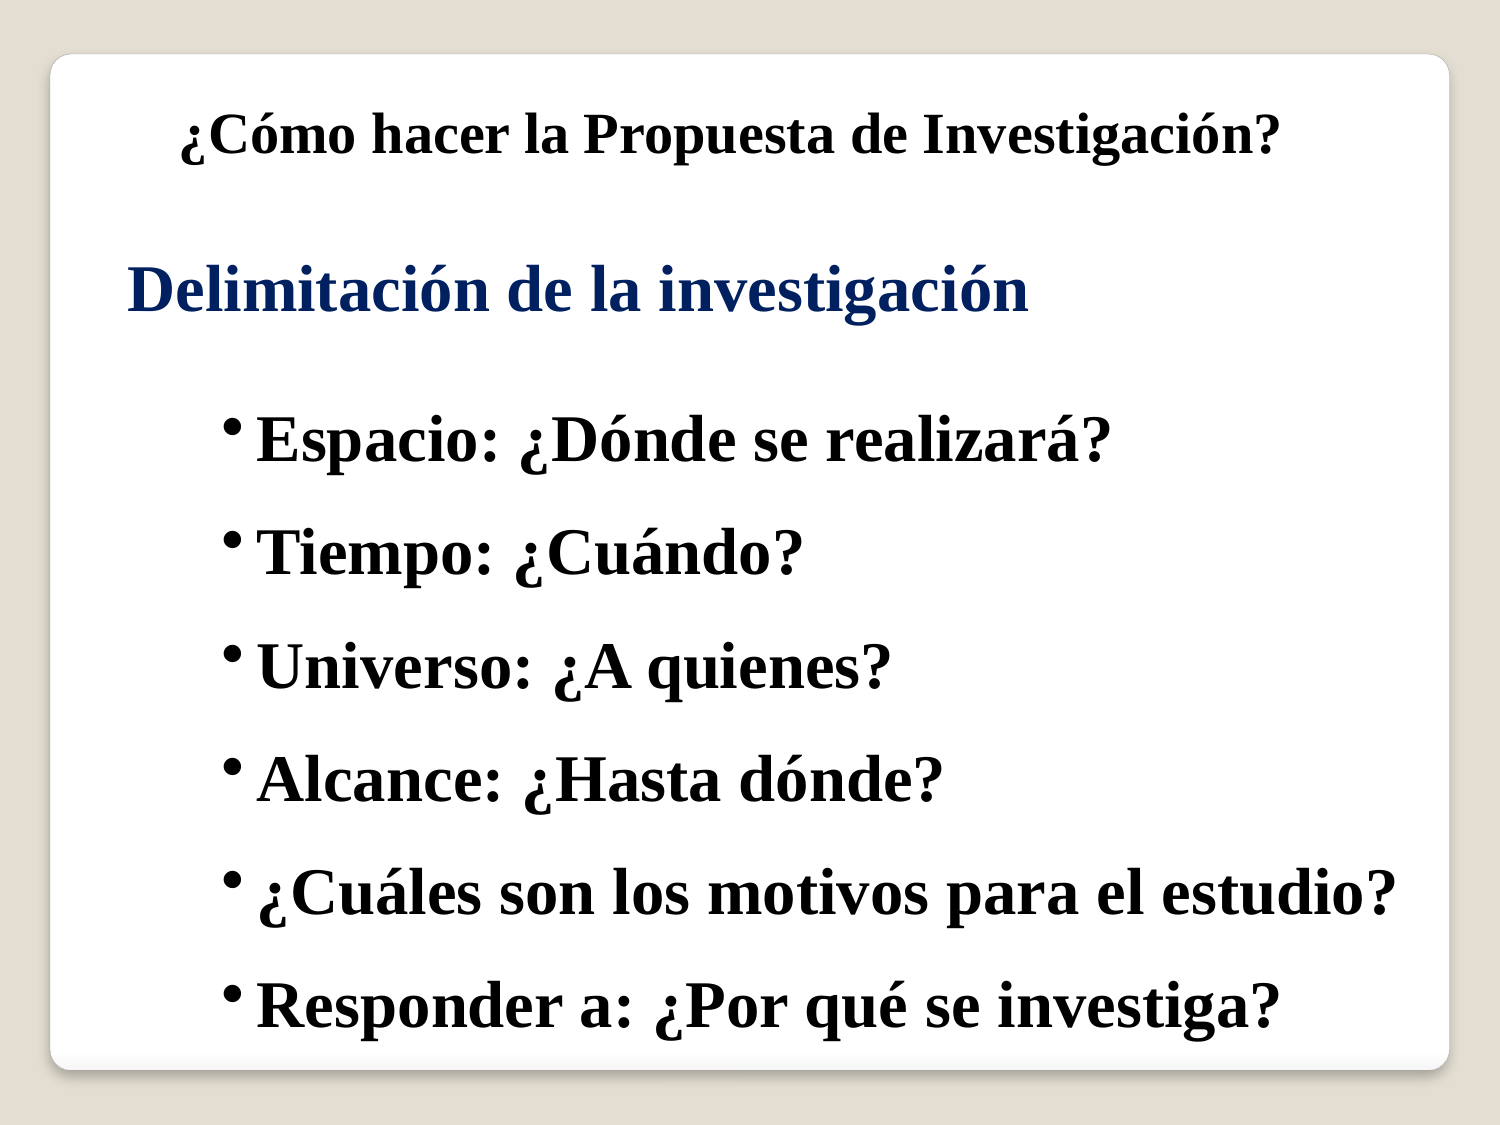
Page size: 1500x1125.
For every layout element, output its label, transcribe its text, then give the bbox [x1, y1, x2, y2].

text_box Delimitación de la investigación [112, 237, 1300, 333]
text_box ¿Cómo hacer la Propuesta de Investigación? [87, 87, 1375, 173]
text_box Espacio: ¿Dónde se realizará? Tiempo: ¿Cuándo? Universo: ¿A quienes? Alcance: ¿Hasta dónde? ¿Cuáles son los motivos para el estudio? Responder a: ¿Por qué se investiga? [206, 387, 1436, 1049]
